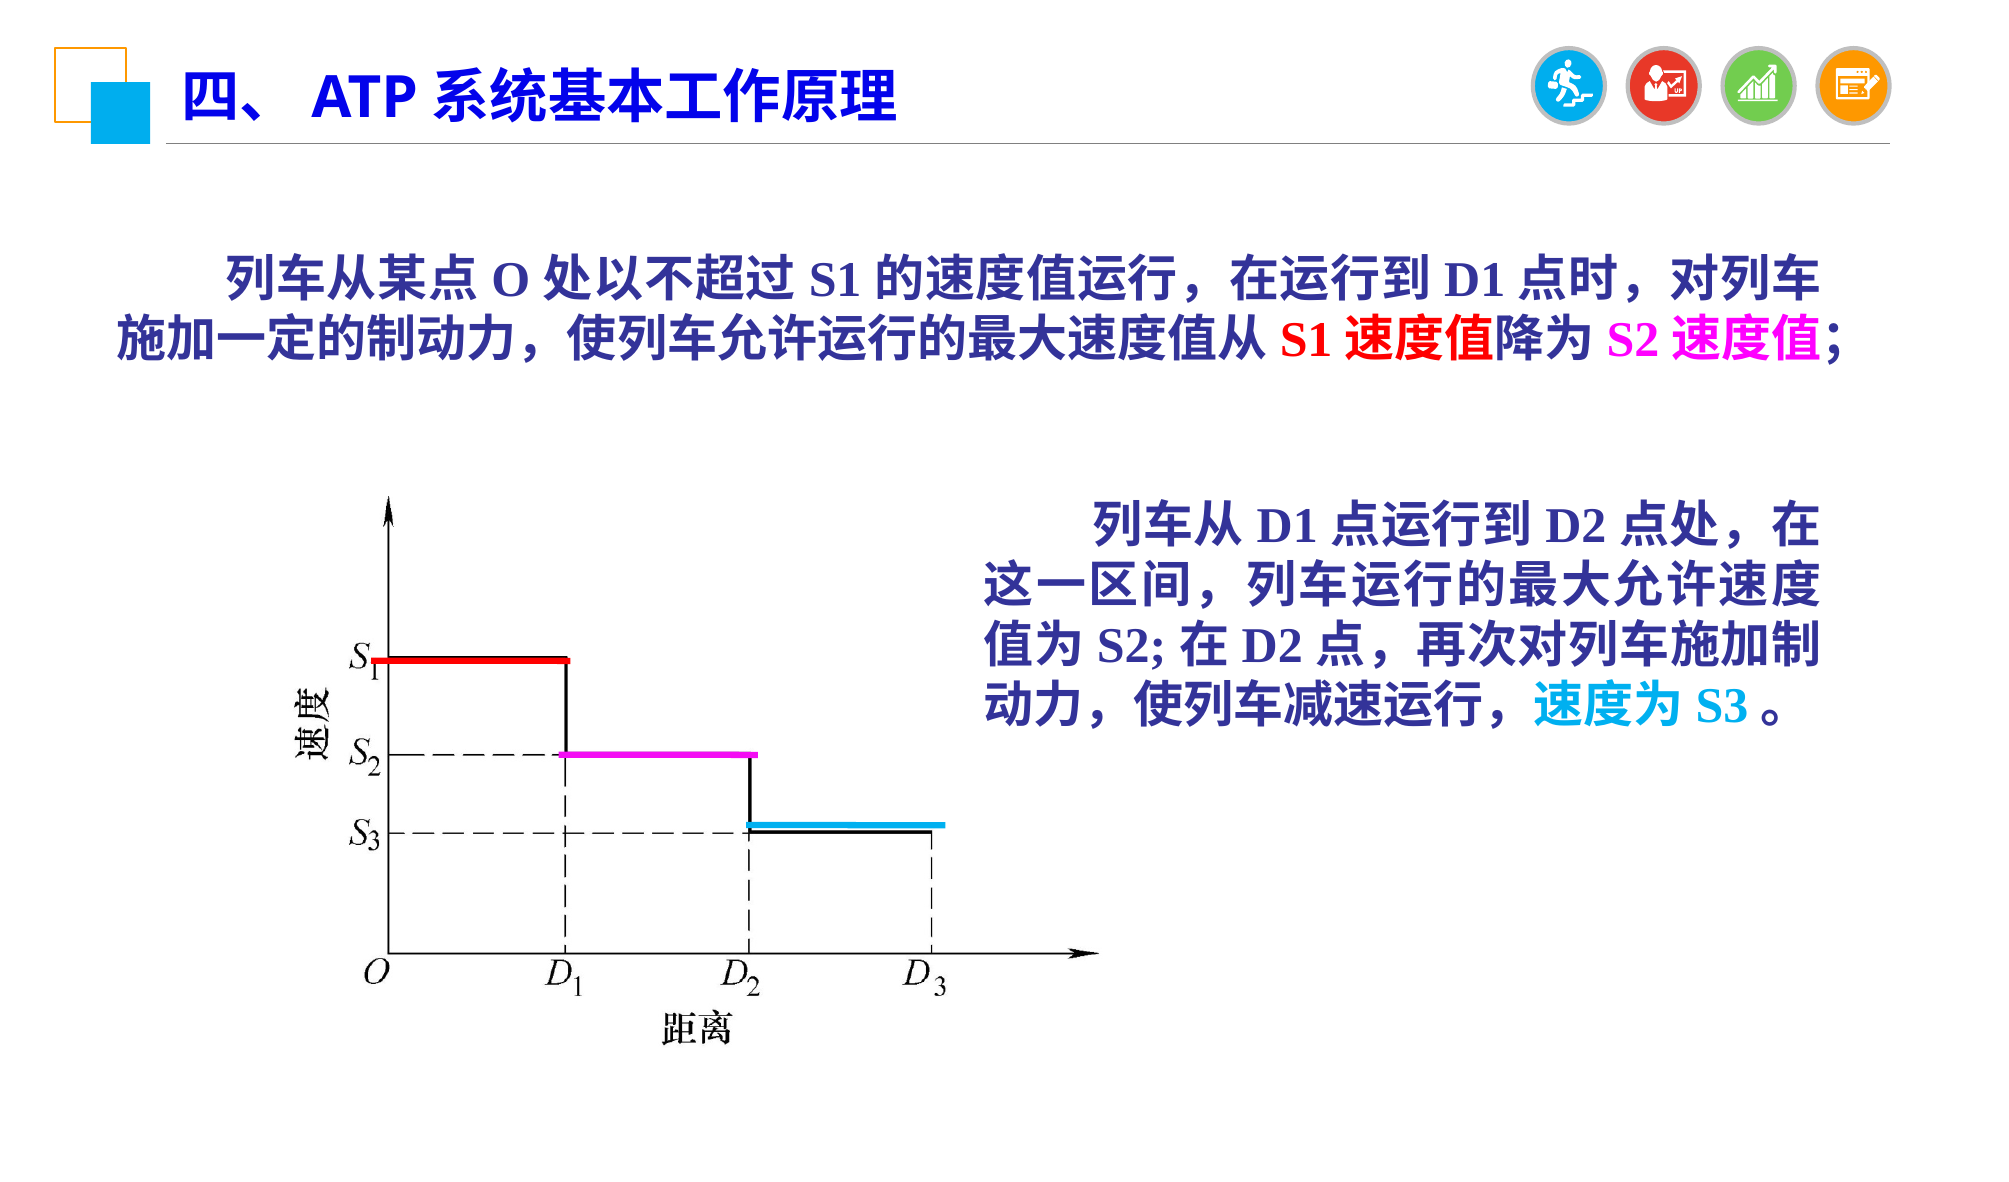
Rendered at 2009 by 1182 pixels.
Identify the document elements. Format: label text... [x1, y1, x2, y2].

text_box 四、ATP系统基本工作原理 [166, 51, 913, 137]
text_box 列车从D1点运行到D2点处，在这一区间，列车运行的最大允许速度值为S2;在D2点，再次对列车施加制动力，使列车减速运行，速度为S3。 [968, 485, 1836, 740]
text_box 列车从某点O处以不超过S1的速度值运行，在运行到D1点时，对列车施加一定的制动力，使列车允许运行的最大速度值从S1速度值降为S2速度值； [101, 238, 1837, 374]
picture [287, 496, 1110, 1048]
